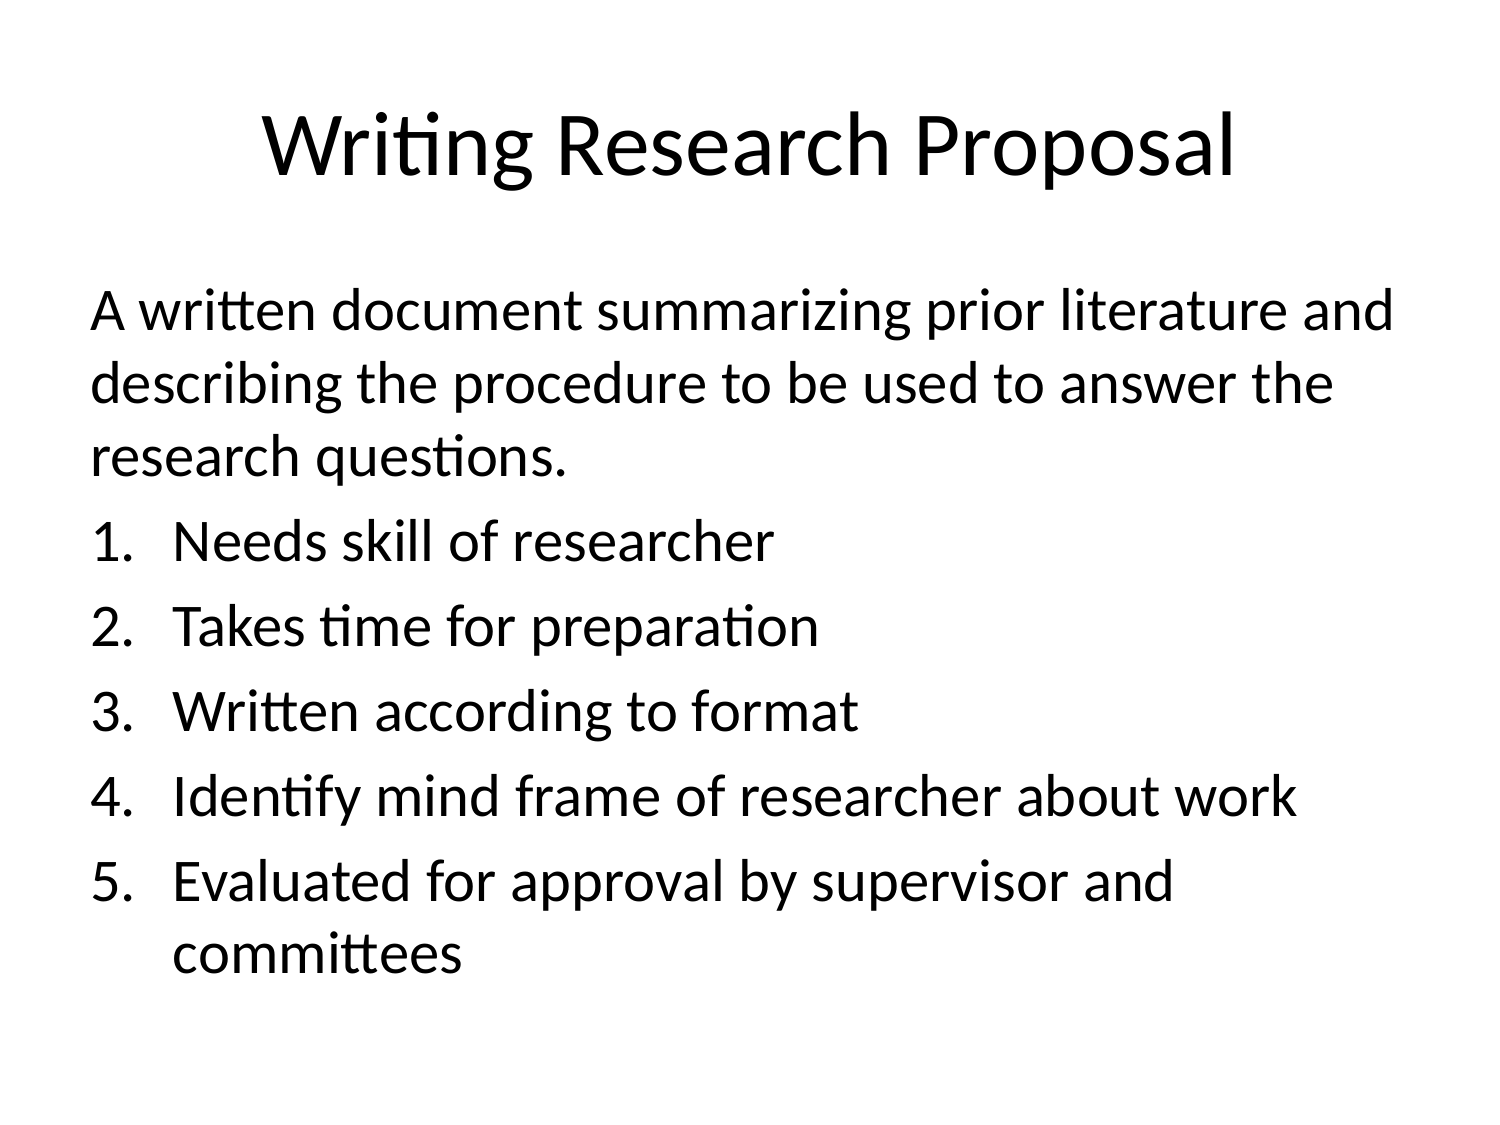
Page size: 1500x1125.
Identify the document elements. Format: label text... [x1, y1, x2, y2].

title Writing Research Proposal [75, 45, 1425, 233]
list A written document summarizing prior literature and describing the procedure to be used to answer the research questions. Needs skill of researcher Takes time for preparation Written according to format Identify mind frame of researcher about work Evaluated for approval by supervisor and committees [75, 262, 1425, 1005]
